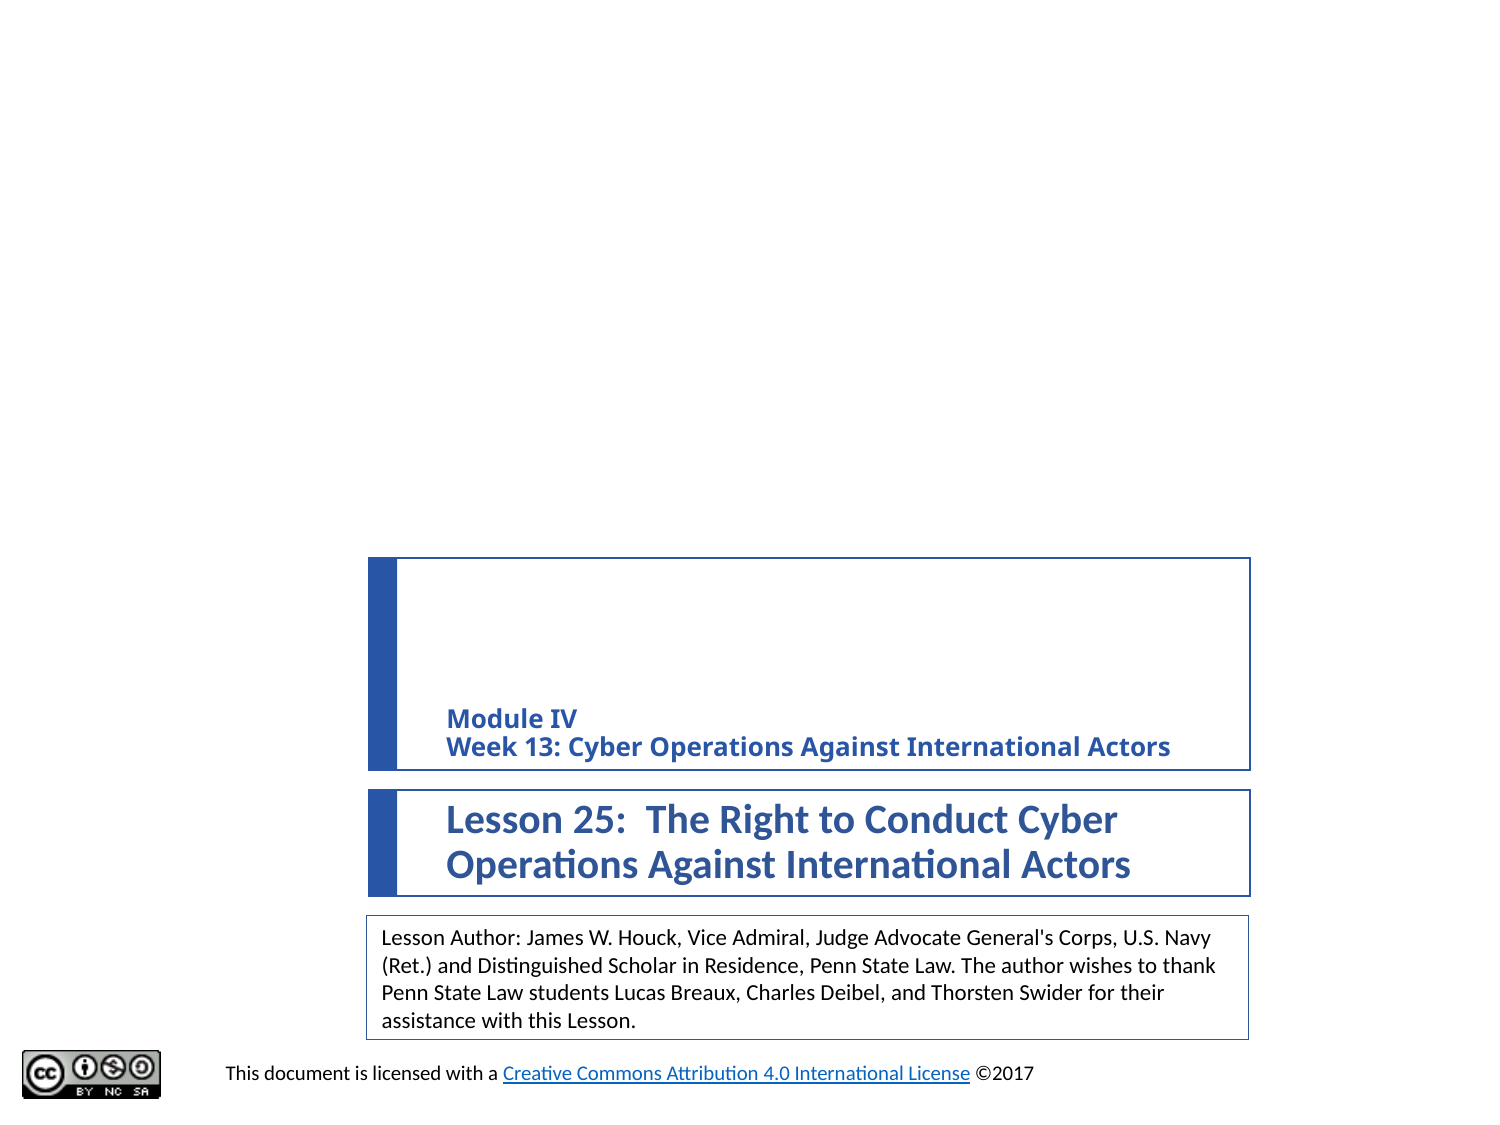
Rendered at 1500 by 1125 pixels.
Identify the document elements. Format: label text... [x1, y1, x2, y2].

text_box Lesson Author: James W. Houck, Vice Admiral, Judge Advocate General's Corps, U.S. Navy (Ret.) and Distinguished Scholar in Residence, Penn State Law. The author wishes to thank Penn State Law students Lucas Breaux, Charles Deibel, and Thorsten Swider for their assistance with this Lesson. [366, 915, 1249, 1040]
picture [22, 1050, 161, 1099]
list Lesson 25: The Right to Conduct Cyber Operations Against International Actors [431, 819, 1278, 866]
title Module IV Week 13: Cyber Operations Against International Actors [431, 637, 1189, 771]
